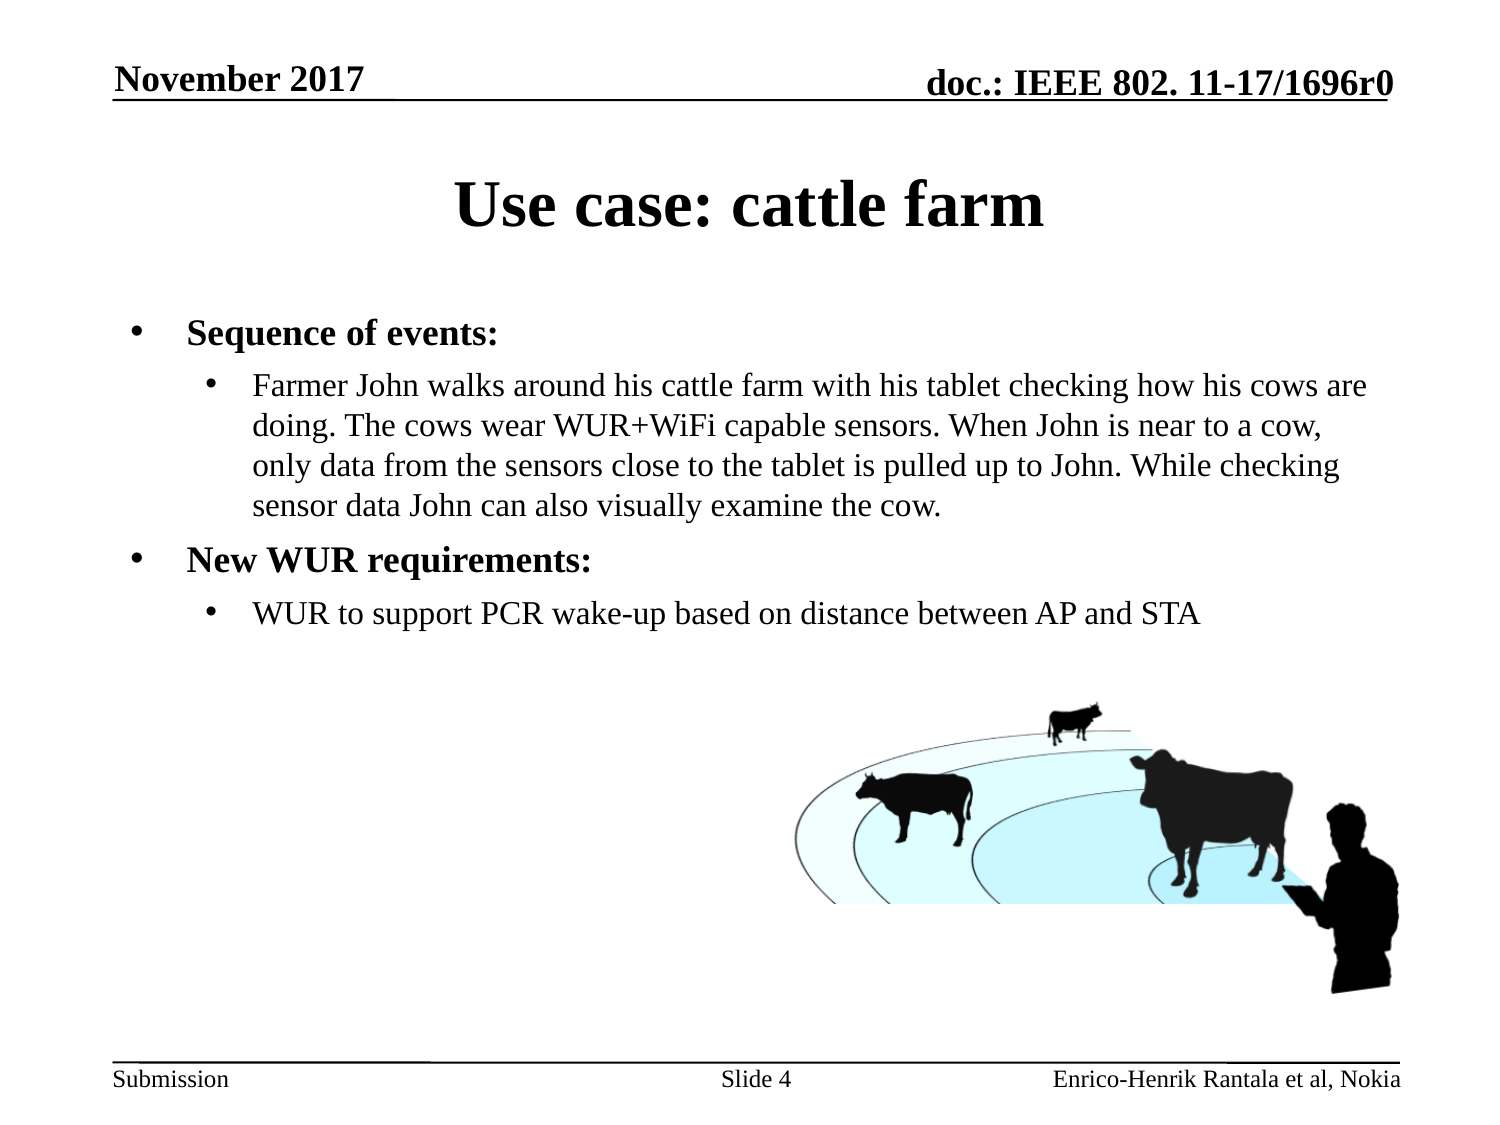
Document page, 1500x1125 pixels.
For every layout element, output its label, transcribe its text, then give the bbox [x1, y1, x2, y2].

footer Enrico-Henrik Rantala et al, Nokia [878, 1061, 1402, 1093]
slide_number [114, 54, 423, 100]
picture [786, 674, 1421, 1019]
title Use case: cattle farm [112, 112, 1388, 288]
list Sequence of events: Farmer John walks around his cattle farm with his tablet checking how his cows are doing. The cows wear WUR+WiFi capable sensors. When John is near to a cow, only data from the sensors close to the tablet is pulled up to John. While checking sensor data John can also visually examine the cow. New WUR requirements: WUR to support PCR wake-up based on distance between AP and STA [114, 299, 1388, 976]
slide_number Slide 4 [712, 1061, 800, 1123]
